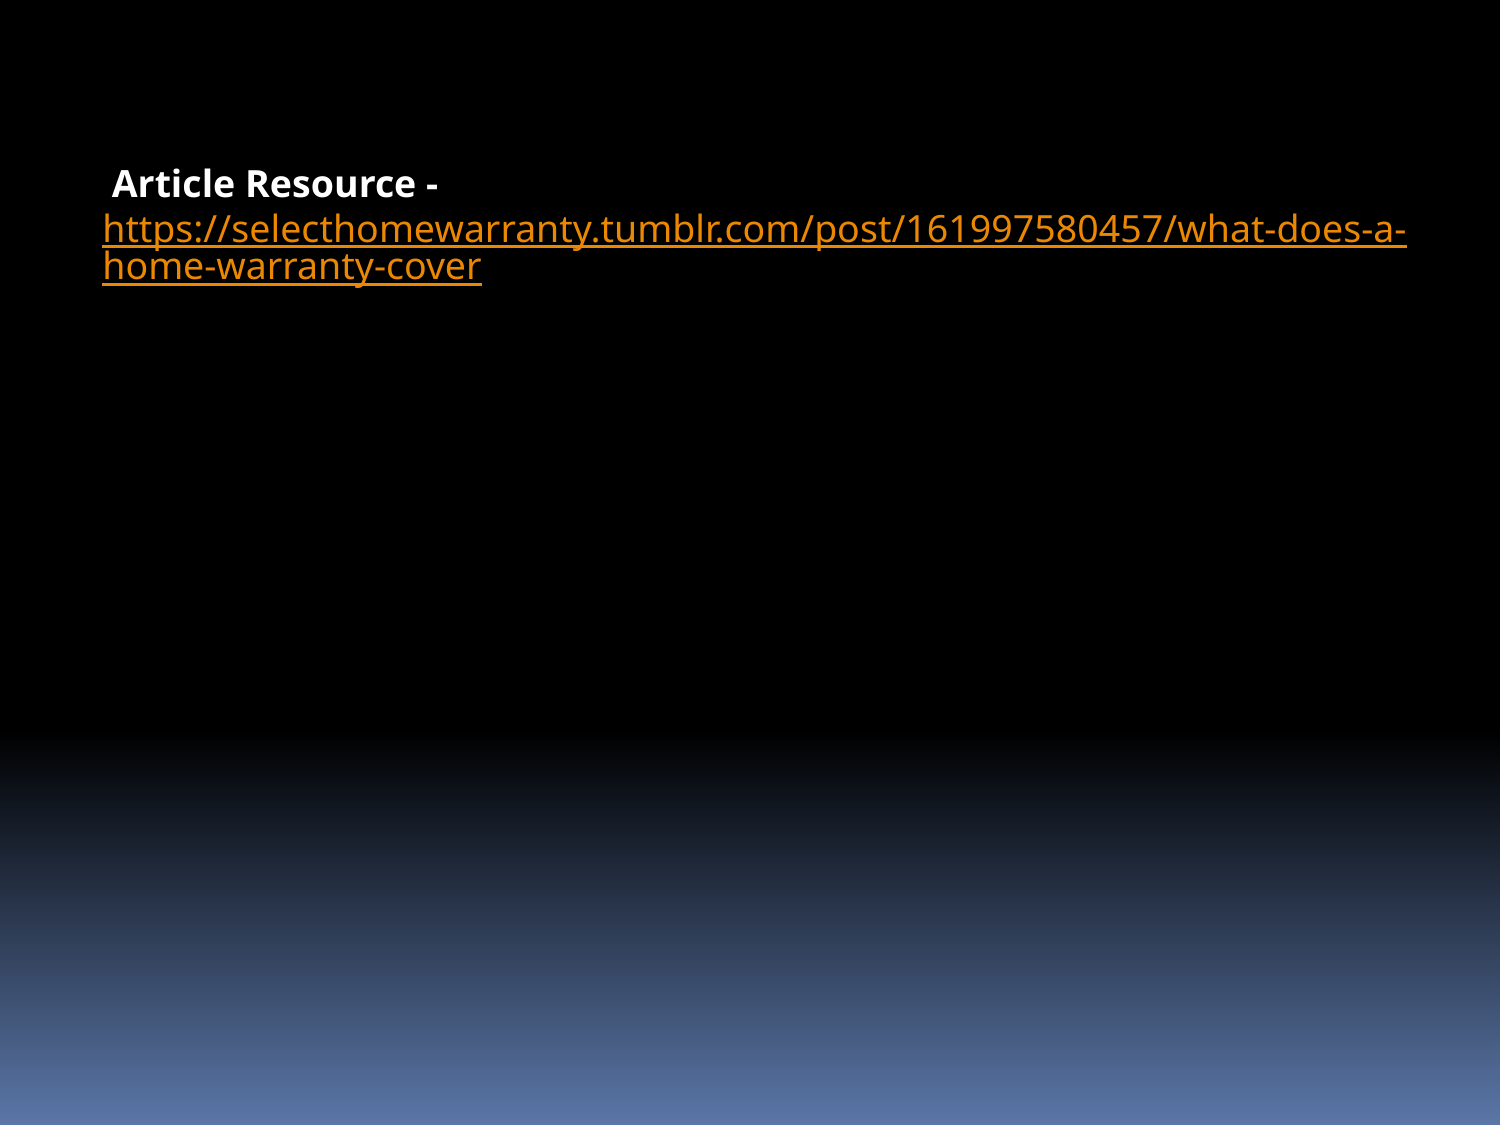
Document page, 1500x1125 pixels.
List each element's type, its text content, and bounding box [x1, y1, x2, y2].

text_box Article Resource -https://selecthomewarranty.tumblr.com/post/161997580457/what-does-a-home-warranty-cover [87, 62, 1425, 264]
